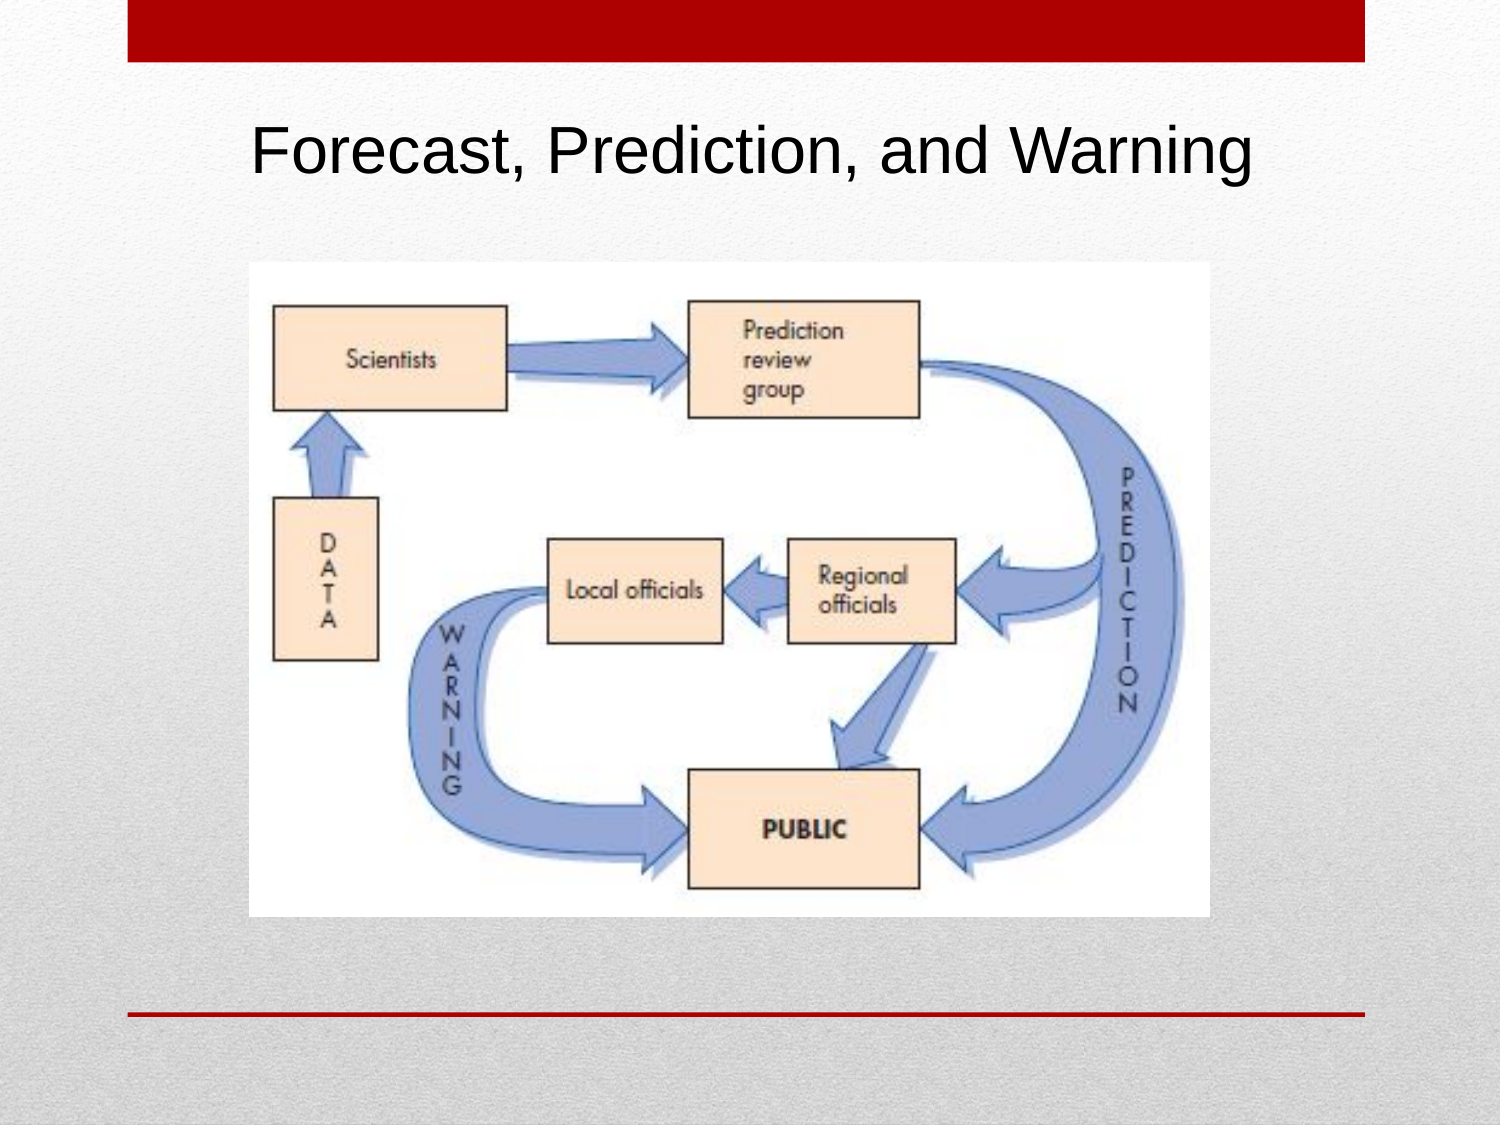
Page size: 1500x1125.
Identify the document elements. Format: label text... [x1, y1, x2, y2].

picture [249, 261, 1211, 918]
text_box Forecast, Prediction, and Warning [187, 99, 1338, 195]
